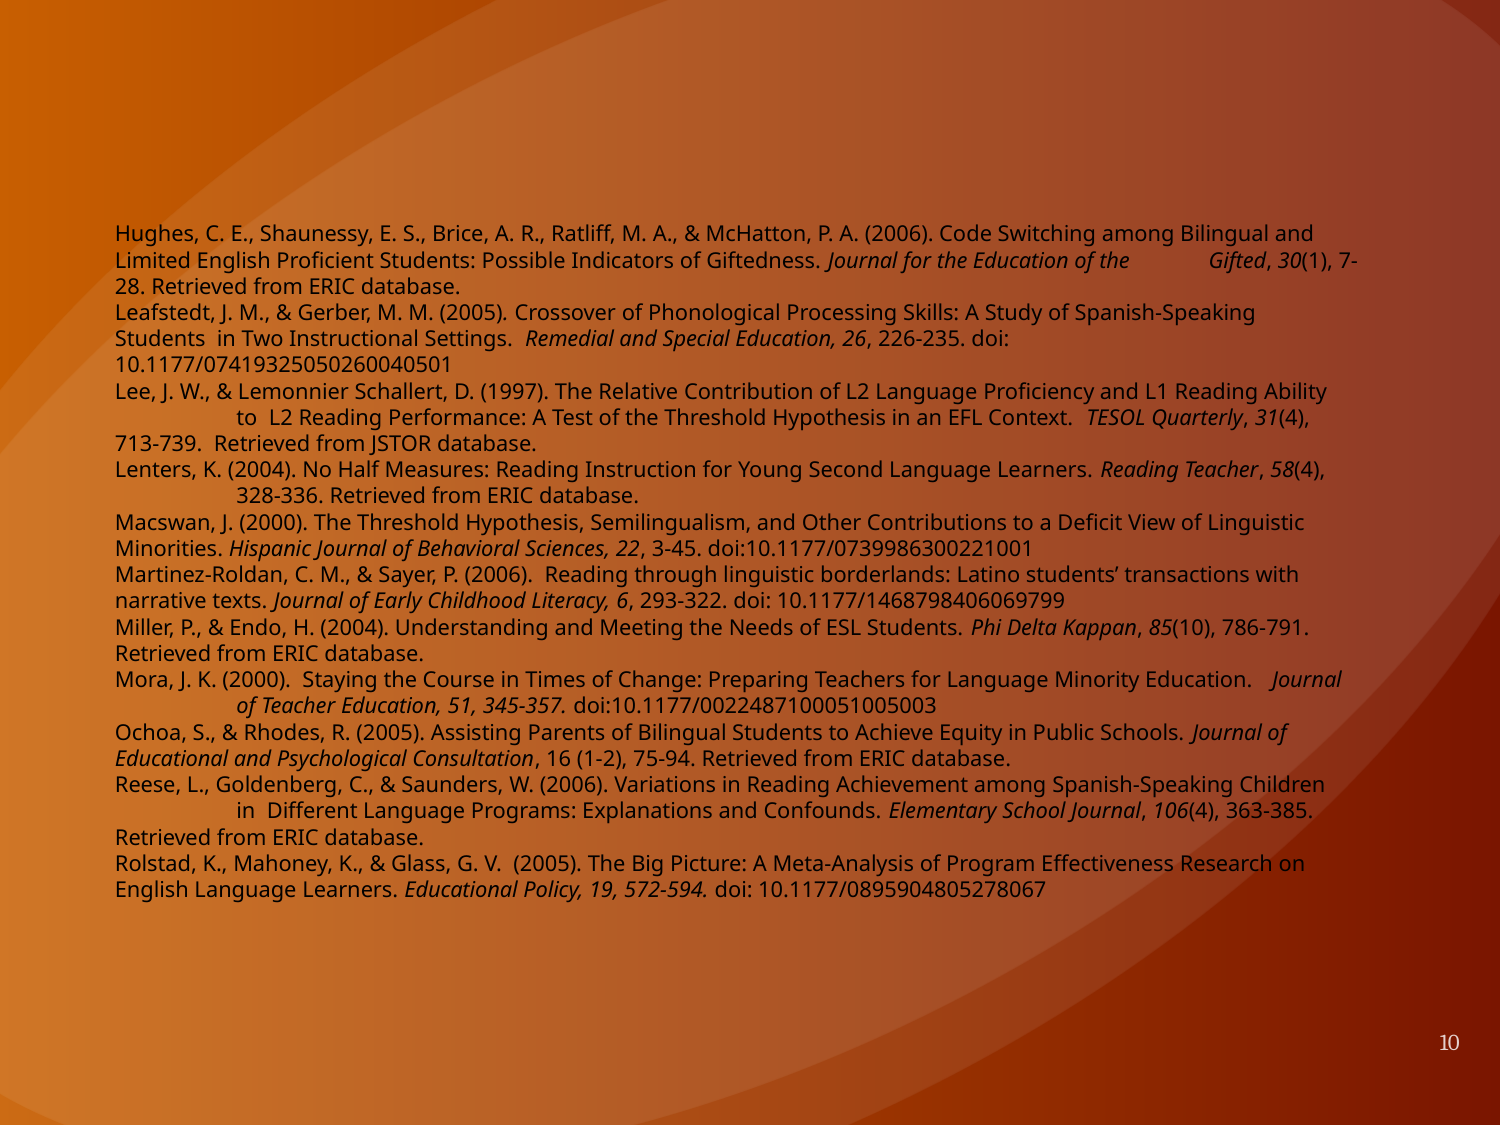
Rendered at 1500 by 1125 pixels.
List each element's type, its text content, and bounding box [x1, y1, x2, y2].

picture [0, 0, 1500, 1125]
title Hughes, C. E., Shaunessy, E. S., Brice, A. R., Ratliff, M. A., & McHatton, P. A. (2006). Code Switching among Bilingual and Limited English Proficient Students: Possible Indicators of Giftedness. Journal for the Education of the Gifted, 30(1), 7-28. Retrieved from ERIC database. Leafstedt, J. M., & Gerber, M. M. (2005). Crossover of Phonological Processing Skills: A Study of Spanish-Speaking Students in Two Instructional Settings. Remedial and Special Education, 26, 226-235. doi: 10.1177/07419325050260040501 Lee, J. W., & Lemonnier Schallert, D. (1997). The Relative Contribution of L2 Language Proficiency and L1 Reading Ability to L2 Reading Performance: A Test of the Threshold Hypothesis in an EFL Context. TESOL Quarterly, 31(4), 713-739. Retrieved from JSTOR database. Lenters, K. (2004). No Half Measures: Reading Instruction for Young Second Language Learners. Reading Teacher, 58(4), 328-336. Retrieved from ERIC database. Macswan, J. (2000). The Threshold Hypothesis, Semilingualism, and Other Contributions to a Deficit View of Linguistic Minorities. Hispanic Journal of Behavioral Sciences, 22, 3-45. doi:10.1177/0739986300221001 Martinez-Roldan, C. M., & Sayer, P. (2006). Reading through linguistic borderlands: Latino students’ transactions with narrative texts. Journal of Early Childhood Literacy, 6, 293-322. doi: 10.1177/1468798406069799 Miller, P., & Endo, H. (2004). Understanding and Meeting the Needs of ESL Students. Phi Delta Kappan, 85(10), 786-791. Retrieved from ERIC database. Mora, J. K. (2000). Staying the Course in Times of Change: Preparing Teachers for Language Minority Education. Journal of Teacher Education, 51, 345-357. doi:10.1177/0022487100051005003 Ochoa, S., & Rhodes, R. (2005). Assisting Parents of Bilingual Students to Achieve Equity in Public Schools. Journal of Educational and Psychological Consultation, 16 (1-2), 75-94. Retrieved from ERIC database. Reese, L., Goldenberg, C., & Saunders, W. (2006). Variations in Reading Achievement among Spanish-Speaking Children in Different Language Programs: Explanations and Confounds. Elementary School Journal, 106(4), 363-385. Retrieved from ERIC database. Rolstad, K., Mahoney, K., & Glass, G. V. (2005). The Big Picture: A Meta-Analysis of Program Effectiveness Research on English Language Learners. Educational Policy, 19, 572-594. doi: 10.1177/0895904805278067 [99, 75, 1375, 1088]
slide_number 10 [1387, 1025, 1475, 1063]
